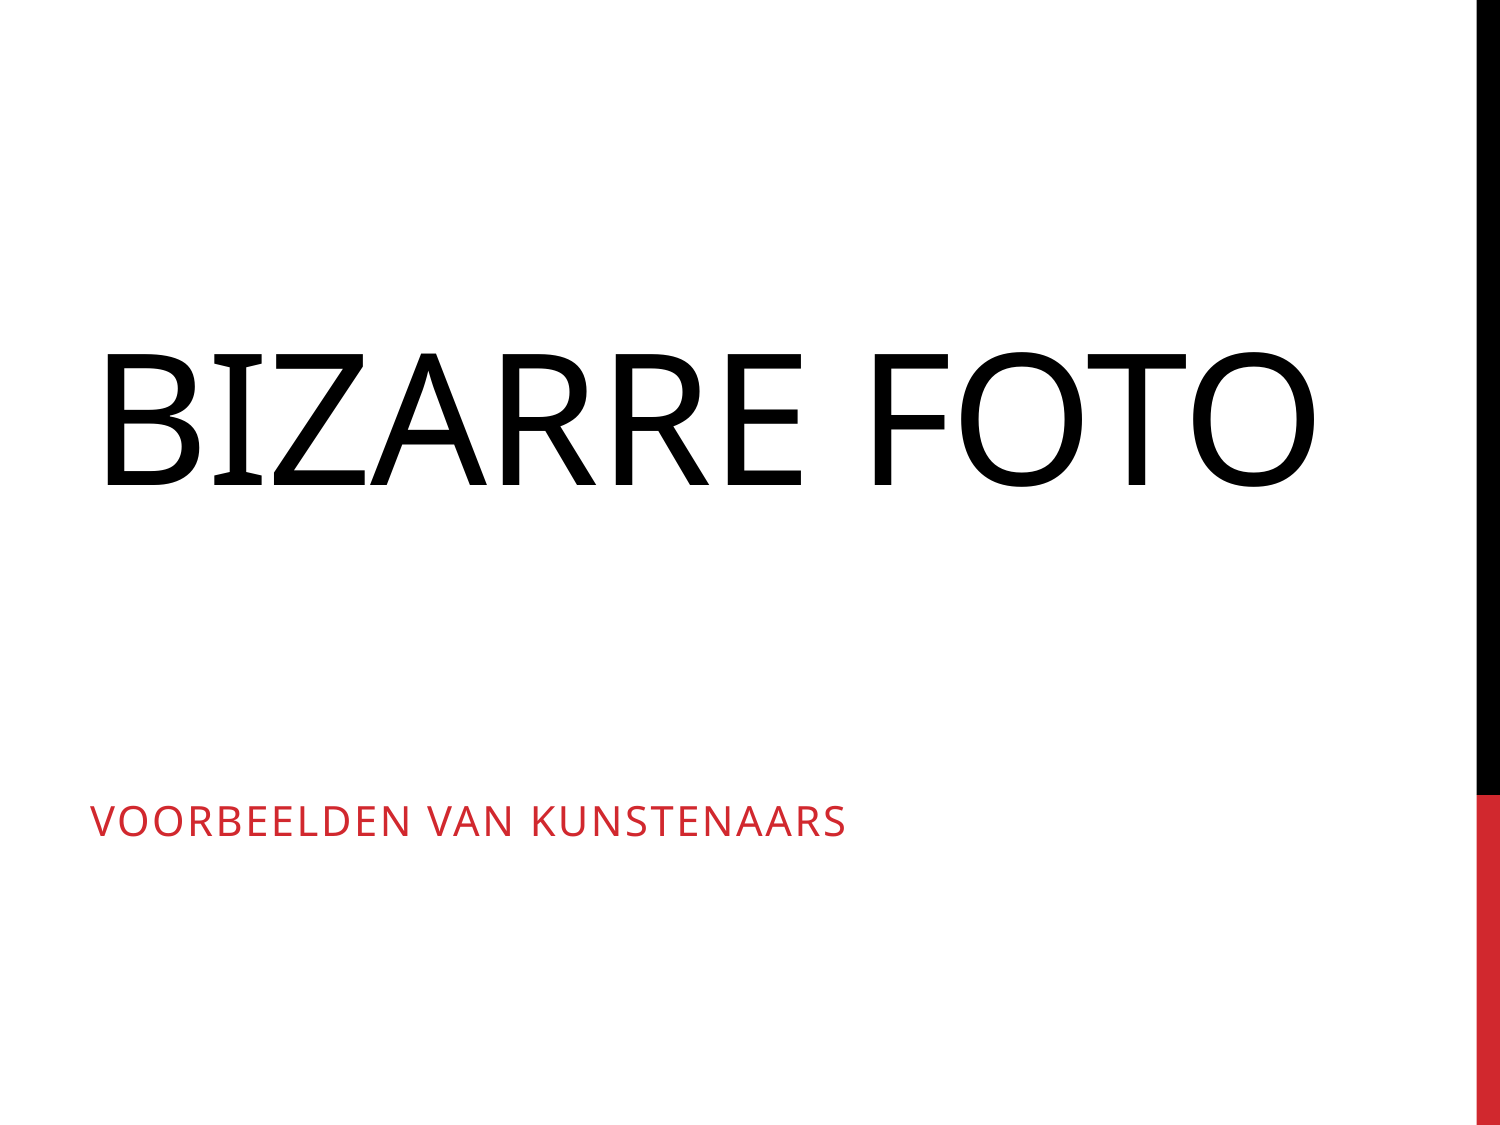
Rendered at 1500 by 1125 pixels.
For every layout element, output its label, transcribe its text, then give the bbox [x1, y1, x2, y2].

subtitle voorbeelden van kunstenaars [75, 787, 1200, 938]
title Bizarre foto [75, 37, 1350, 788]
